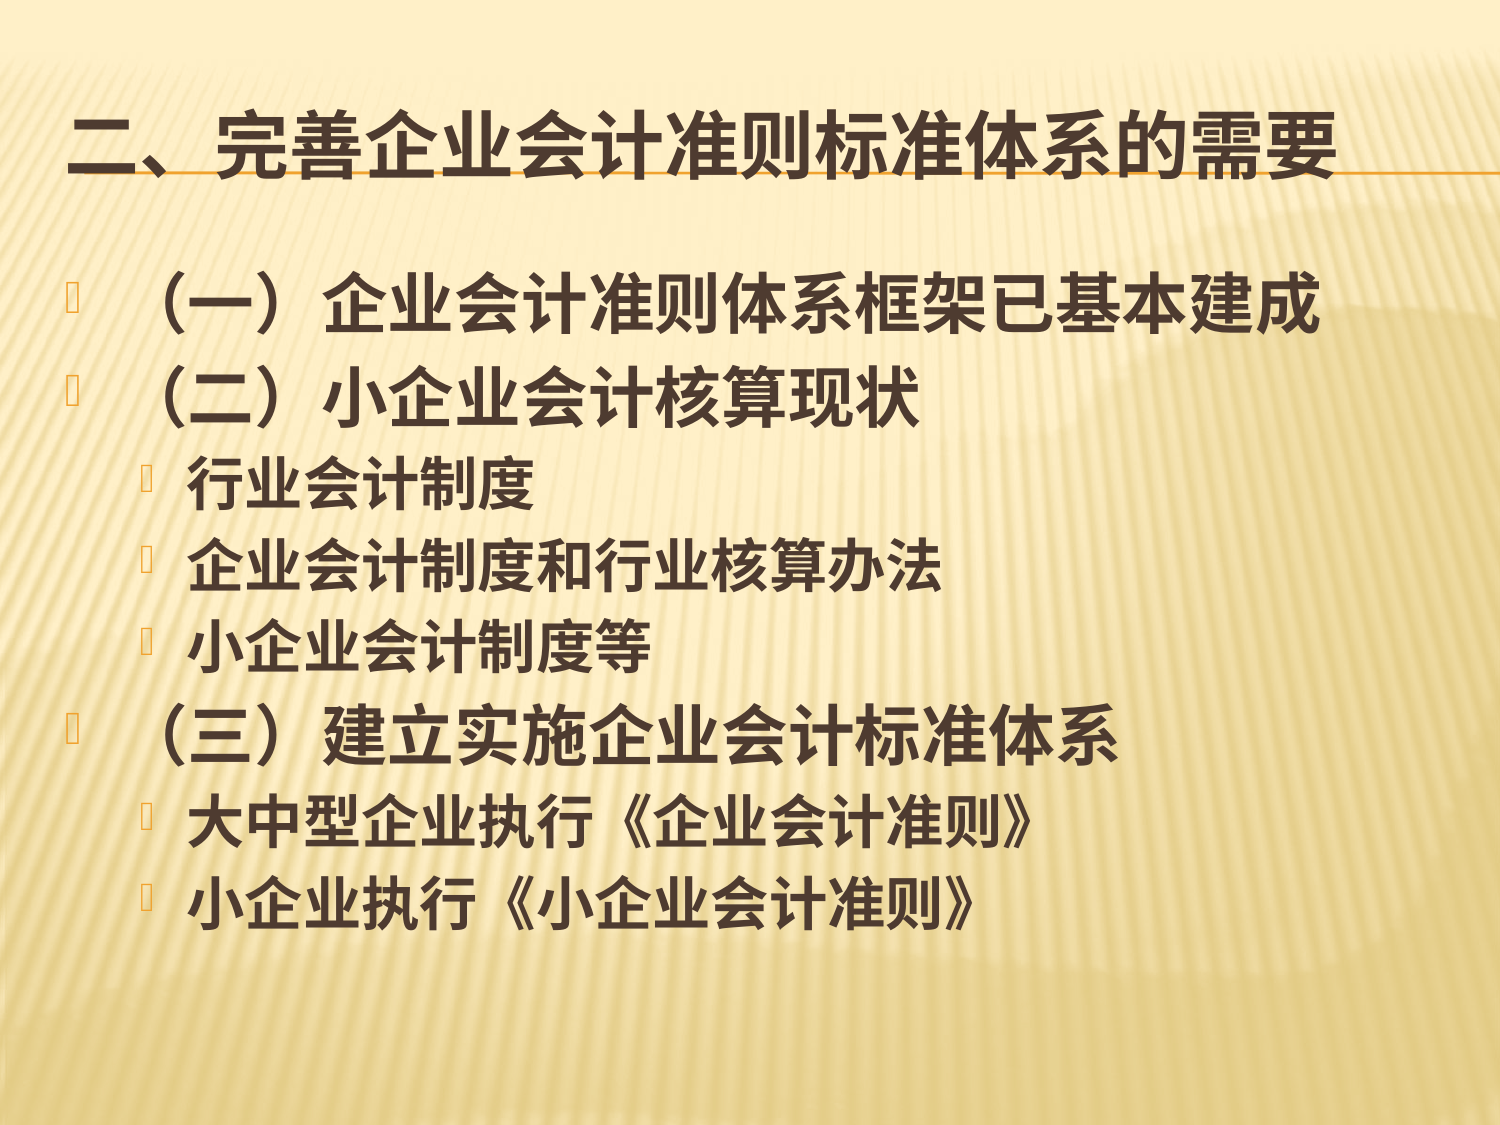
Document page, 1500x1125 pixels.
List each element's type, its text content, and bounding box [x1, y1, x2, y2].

list （一）企业会计准则体系框架已基本建成 （二）小企业会计核算现状 行业会计制度 企业会计制度和行业核算办法 小企业会计制度等 （三）建立实施企业会计标准体系 大中型企业执行《企业会计准则》 小企业执行《小企业会计准则》 [50, 254, 1475, 998]
title 二、完善企业会计准则标准体系的需要 [50, 75, 1475, 213]
